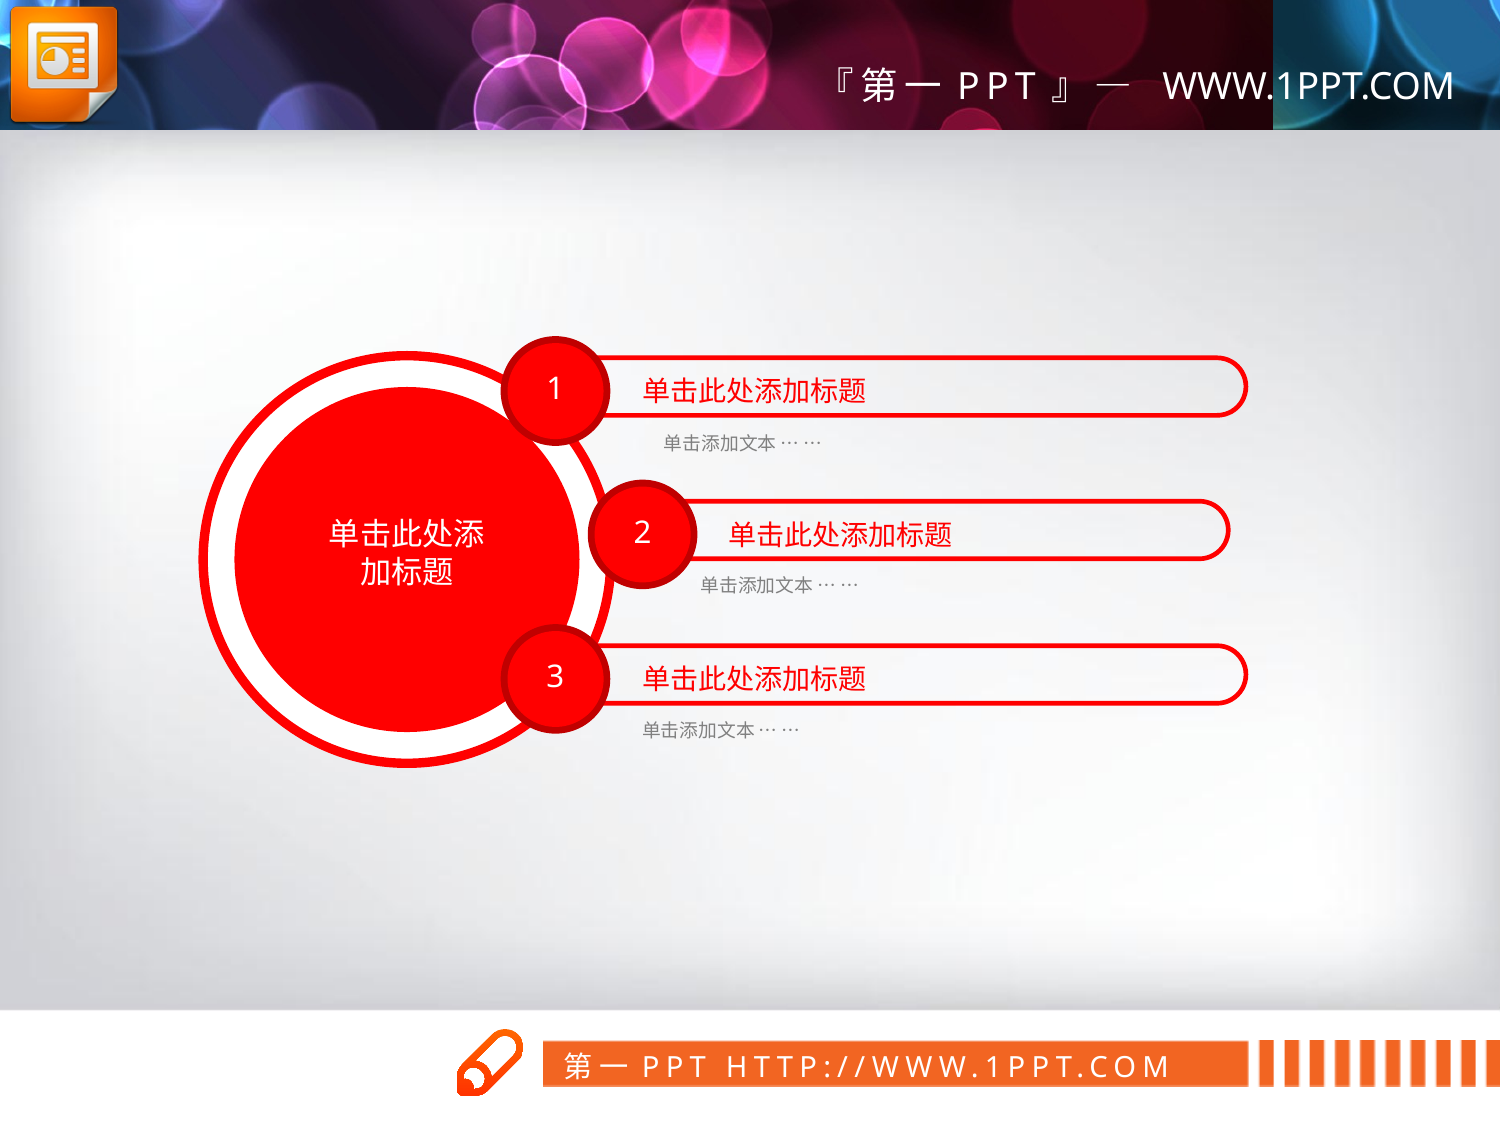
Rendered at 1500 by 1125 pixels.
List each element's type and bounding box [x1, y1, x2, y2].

text_box [499, 335, 612, 447]
text_box [505, 357, 1247, 462]
text_box [499, 623, 612, 734]
picture [0, 0, 1500, 1012]
text_box [505, 645, 1247, 750]
text_box [202, 355, 611, 764]
picture [543, 1040, 1500, 1087]
text_box [586, 479, 699, 590]
text_box [593, 500, 1229, 605]
